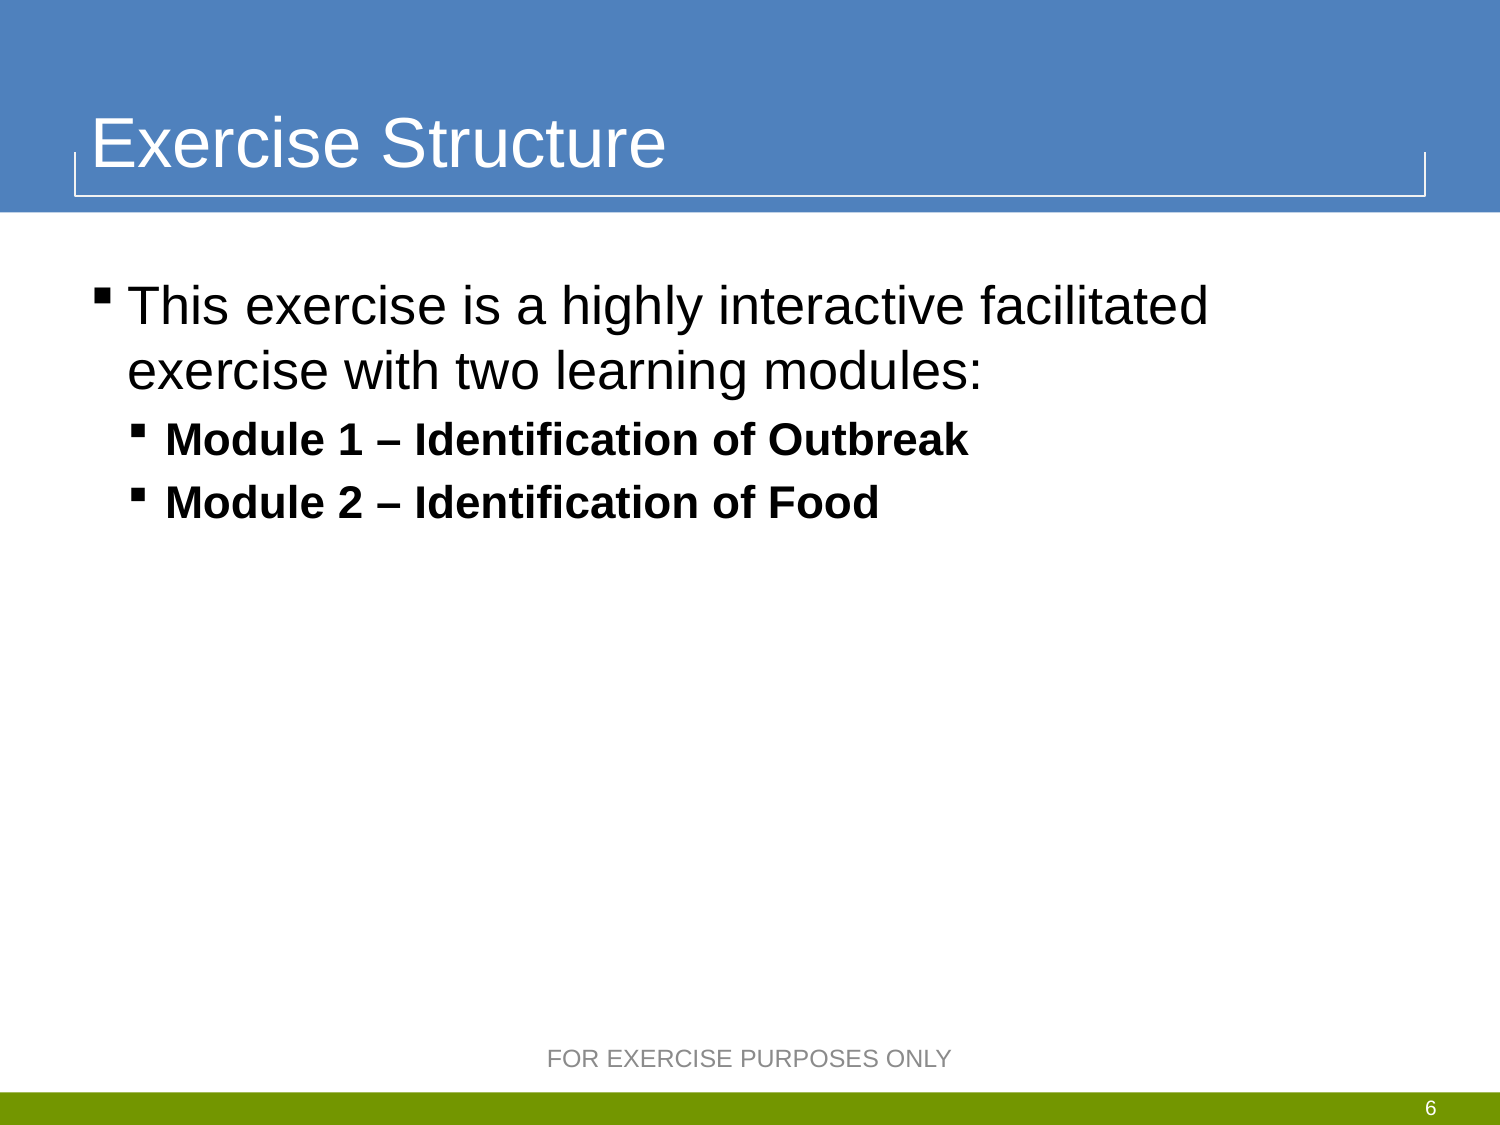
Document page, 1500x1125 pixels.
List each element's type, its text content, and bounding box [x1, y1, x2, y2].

footer FOR EXERCISE PURPOSES ONLY [512, 1042, 988, 1103]
title Exercise Structure [74, 44, 1426, 233]
list This exercise is a highly interactive facilitated exercise with two learning modules: Module 1 – Identification of Outbreak Module 2 – Identification of Food [74, 262, 1426, 1006]
